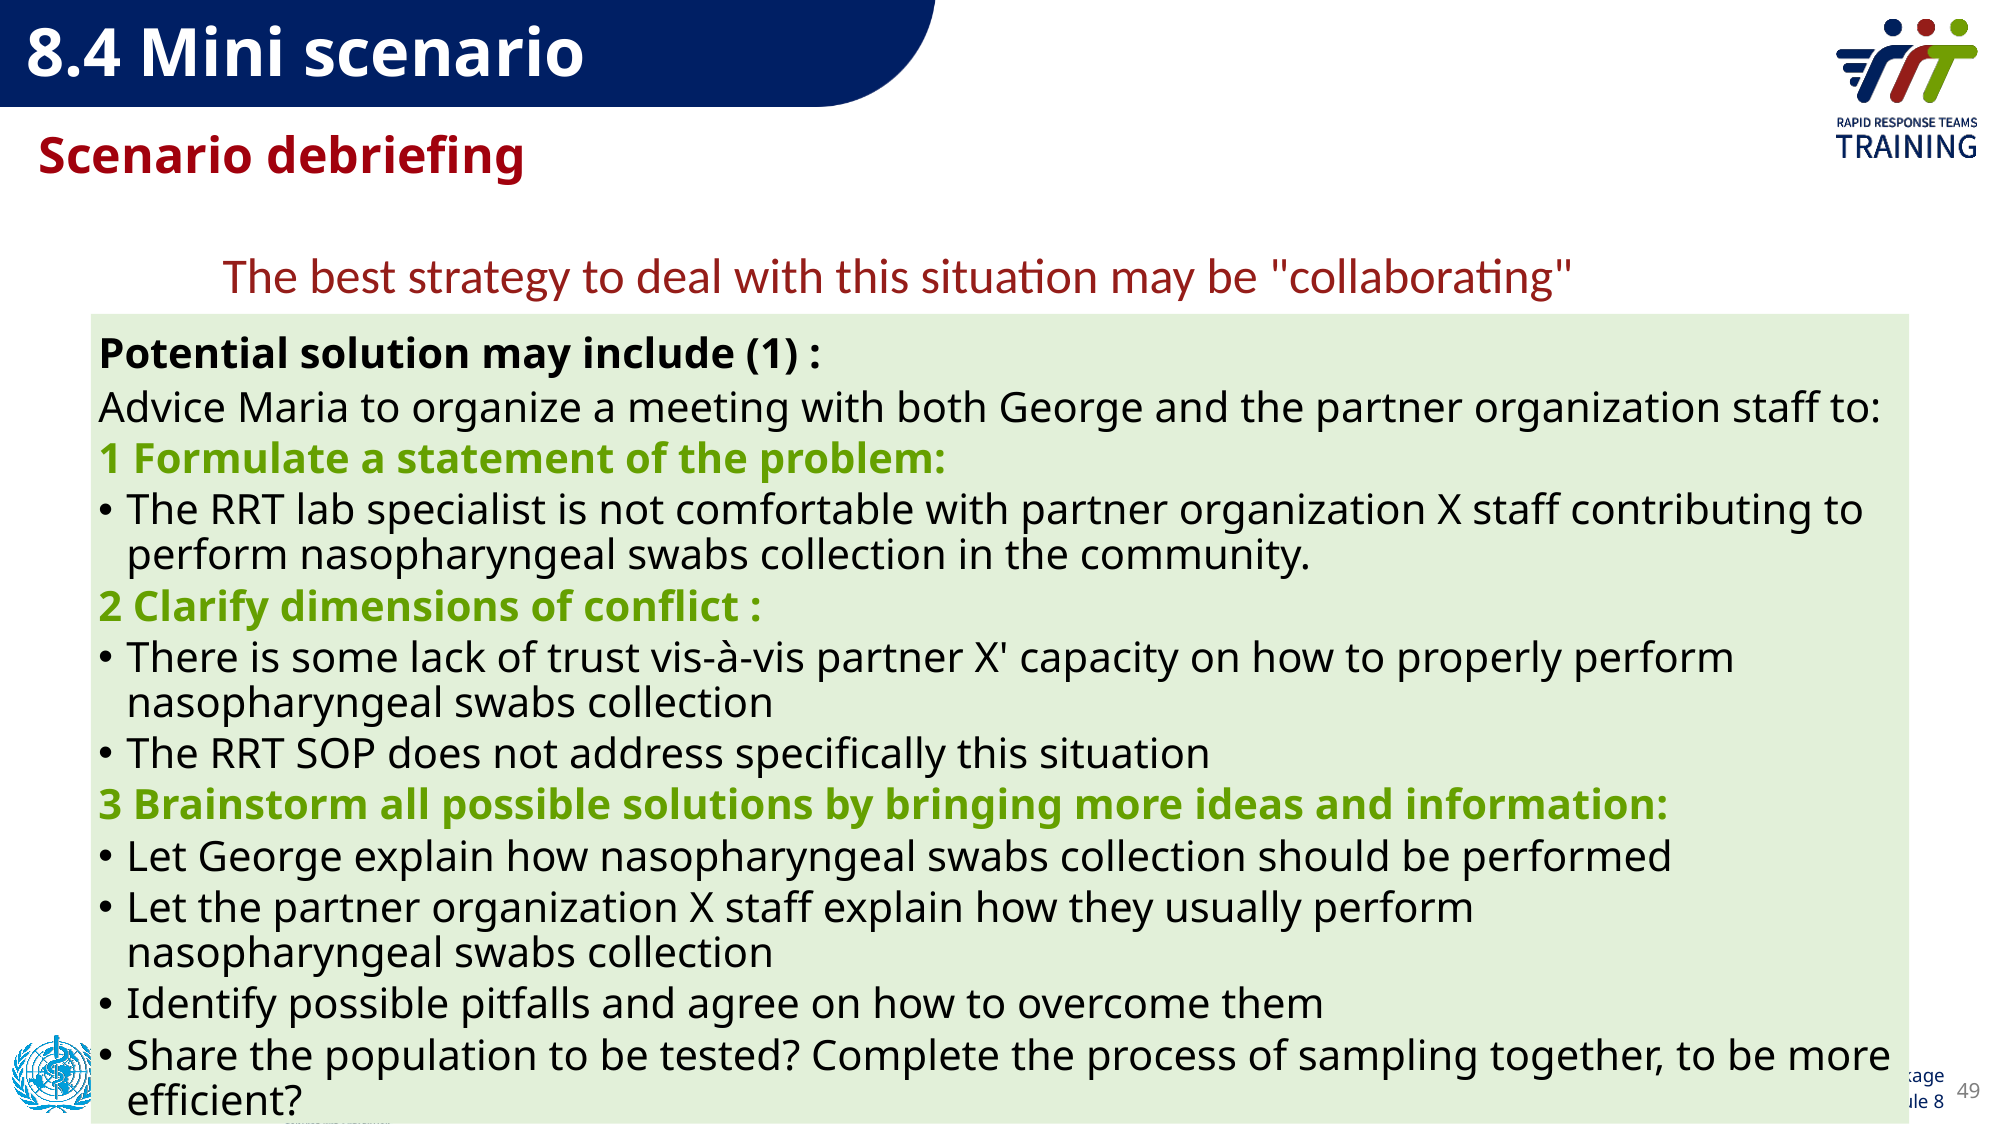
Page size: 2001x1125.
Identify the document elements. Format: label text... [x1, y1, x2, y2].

picture [28, 1054, 36, 1077]
picture [43, 1088, 54, 1094]
list 8.4 Mini scenario [18, 11, 1531, 115]
text_box Scenario debriefing The best strategy to deal with this situation may be "collaborating" [0, 122, 1773, 312]
picture [38, 1092, 54, 1100]
picture [50, 1109, 62, 1113]
picture [38, 1044, 53, 1052]
picture [12, 1035, 53, 1067]
picture [12, 1084, 46, 1113]
picture [65, 1103, 90, 1113]
text_box Potential solution may include (1) : Advice Maria to organize a meeting with both George and the partner organization staff to: 1 Formulate a statement of the problem: The RRT lab specialist is not comfortable with partner organization X staff contributing to perform nasopharyngeal swabs collection in the community. 2 Clarify dimensions of conflict : There is some lack of trust vis-à-vis partner X' capacity on how to properly perform nasopharyngeal swabs collection The RRT SOP does not address specifically this situation 3 Brainstorm all possible solutions by bringing more ideas and information: Let George explain how nasopharyngeal swabs collection should be performed Let the partner organization X staff explain how they usually perform nasopharyngeal swabs collection Identify possible pitfalls and agree on how to overcome them Share the population to be tested? Complete the process of sampling together, to be more efficient? When back at HQ: the RRT SOP may need to be further reviewed. [90, 313, 1910, 1124]
picture [46, 1056, 54, 1061]
picture [36, 1035, 90, 1105]
slide_number 49 [1937, 1070, 2000, 1124]
picture [34, 1058, 41, 1077]
picture [0, 0, 936, 107]
picture [1835, 19, 1978, 167]
